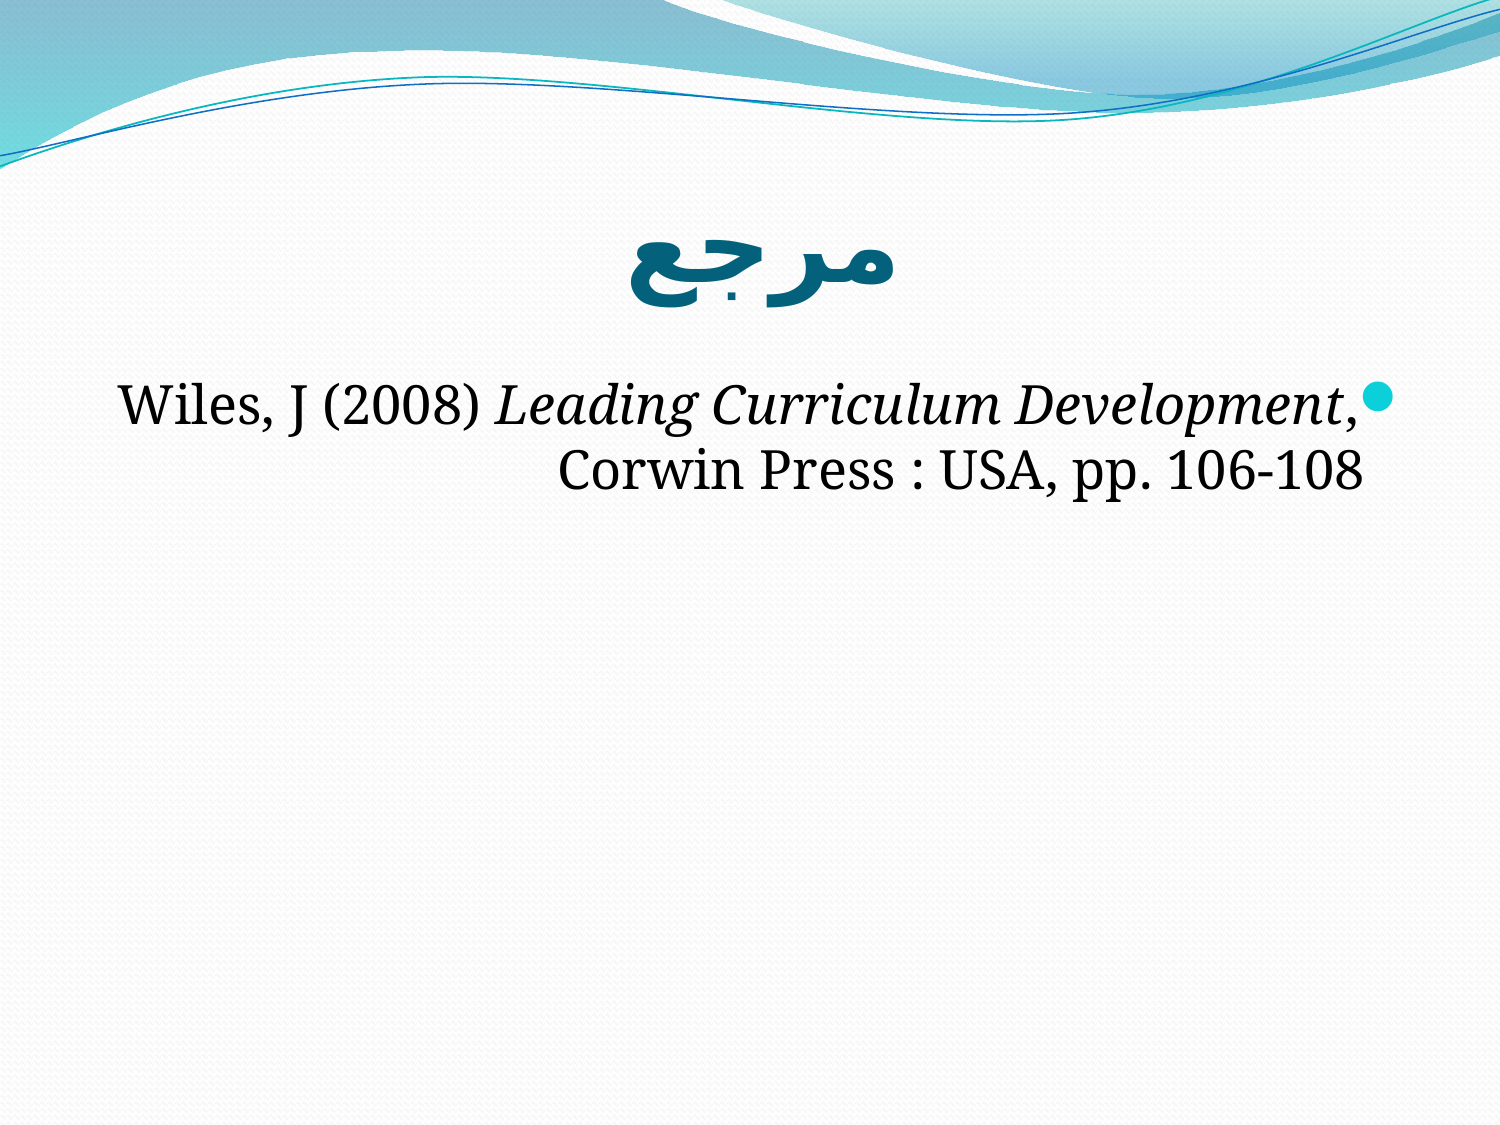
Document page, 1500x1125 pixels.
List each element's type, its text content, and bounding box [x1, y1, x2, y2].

list Wiles, J (2008) Leading Curriculum Development, Corwin Press : USA, pp. 106-108 [75, 363, 1425, 1038]
title مرجع [75, 115, 1425, 303]
